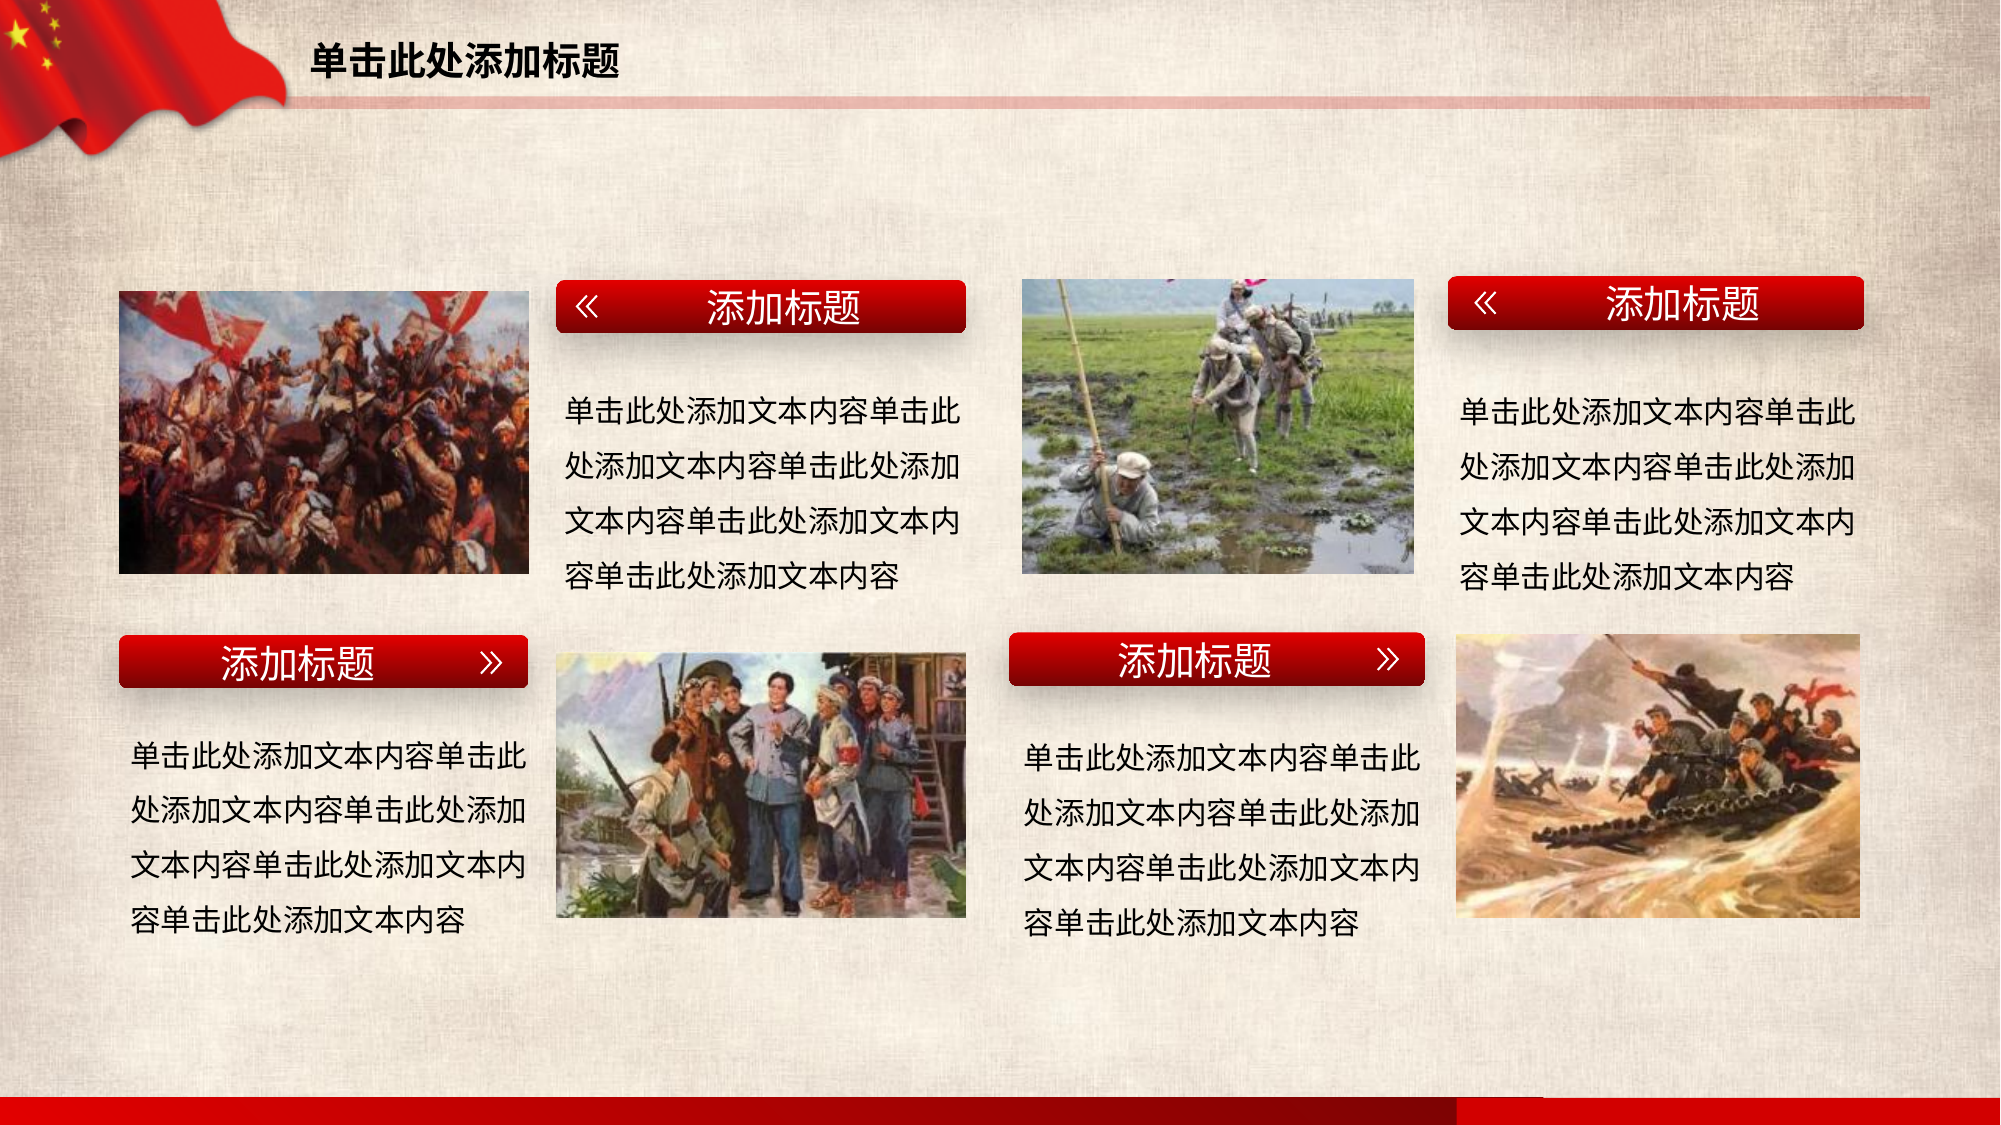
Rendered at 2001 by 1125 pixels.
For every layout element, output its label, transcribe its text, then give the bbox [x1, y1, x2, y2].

text_box 单击此处添加文本内容单击此处添加文本内容单击此处添加文本内容单击此处添加文本内容单击此处添加文本内容 [1444, 367, 1893, 602]
text_box 单击此处添加文本内容单击此处添加文本内容单击此处添加文本内容单击此处添加文本内容单击此处添加文本内容 [549, 366, 998, 601]
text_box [119, 632, 529, 698]
text_box 单击此处添加文本内容单击此处添加文本内容单击此处添加文本内容单击此处添加文本内容单击此处添加文本内容 [115, 710, 564, 946]
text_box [1447, 272, 1865, 338]
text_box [556, 276, 966, 342]
text_box 单击此处添加标题 [319, 29, 635, 91]
text_box [319, 95, 1931, 110]
text_box 单击此处添加文本内容单击此处添加文本内容单击此处添加文本内容单击此处添加文本内容单击此处添加文本内容 [1008, 713, 1458, 949]
picture [0, 0, 2001, 1125]
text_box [1008, 628, 1426, 694]
text_box [0, 1097, 1456, 1125]
text_box [1456, 1097, 2000, 1125]
